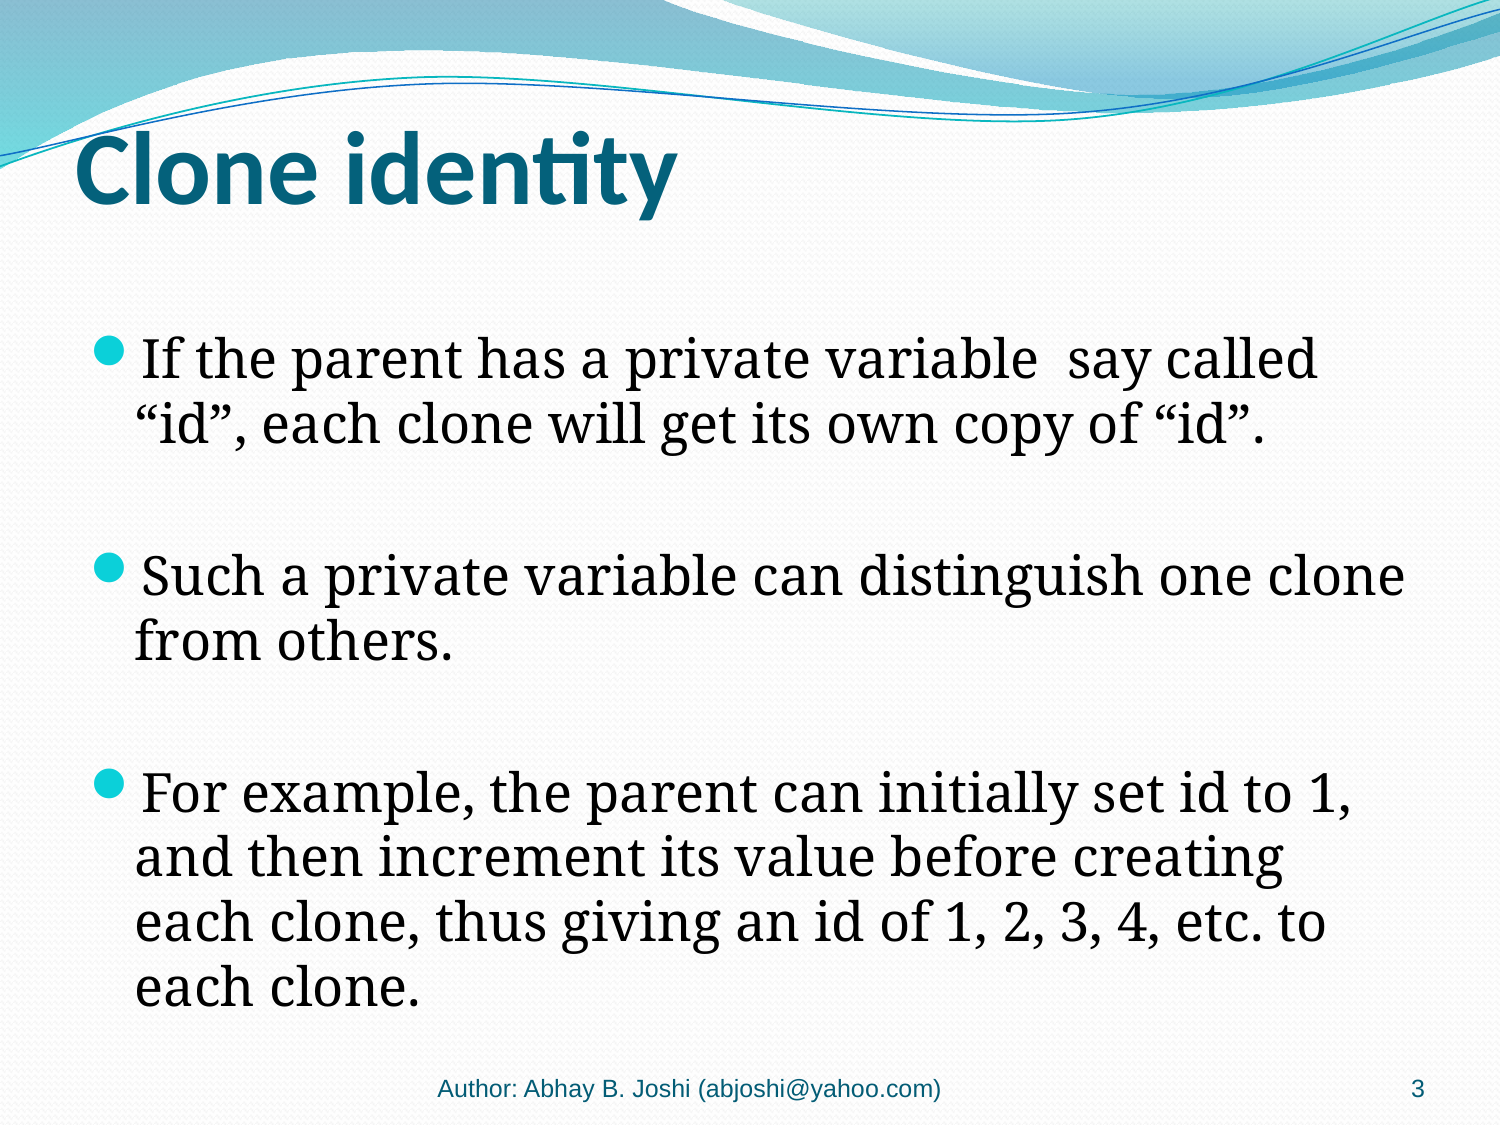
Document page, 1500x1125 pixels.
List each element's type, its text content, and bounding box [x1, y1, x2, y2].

list If the parent has a private variable say called “id”, each clone will get its own copy of “id”. Such a private variable can distinguish one clone from others. For example, the parent can initially set id to 1, and then increment its value before creating each clone, thus giving an id of 1, 2, 3, 4, etc. to each clone. [75, 317, 1425, 1038]
footer Author: Abhay B. Joshi (abjoshi@yahoo.com) [437, 1042, 988, 1103]
slide_number 3 [1299, 1042, 1425, 1103]
title Clone identity [75, 37, 1425, 225]
